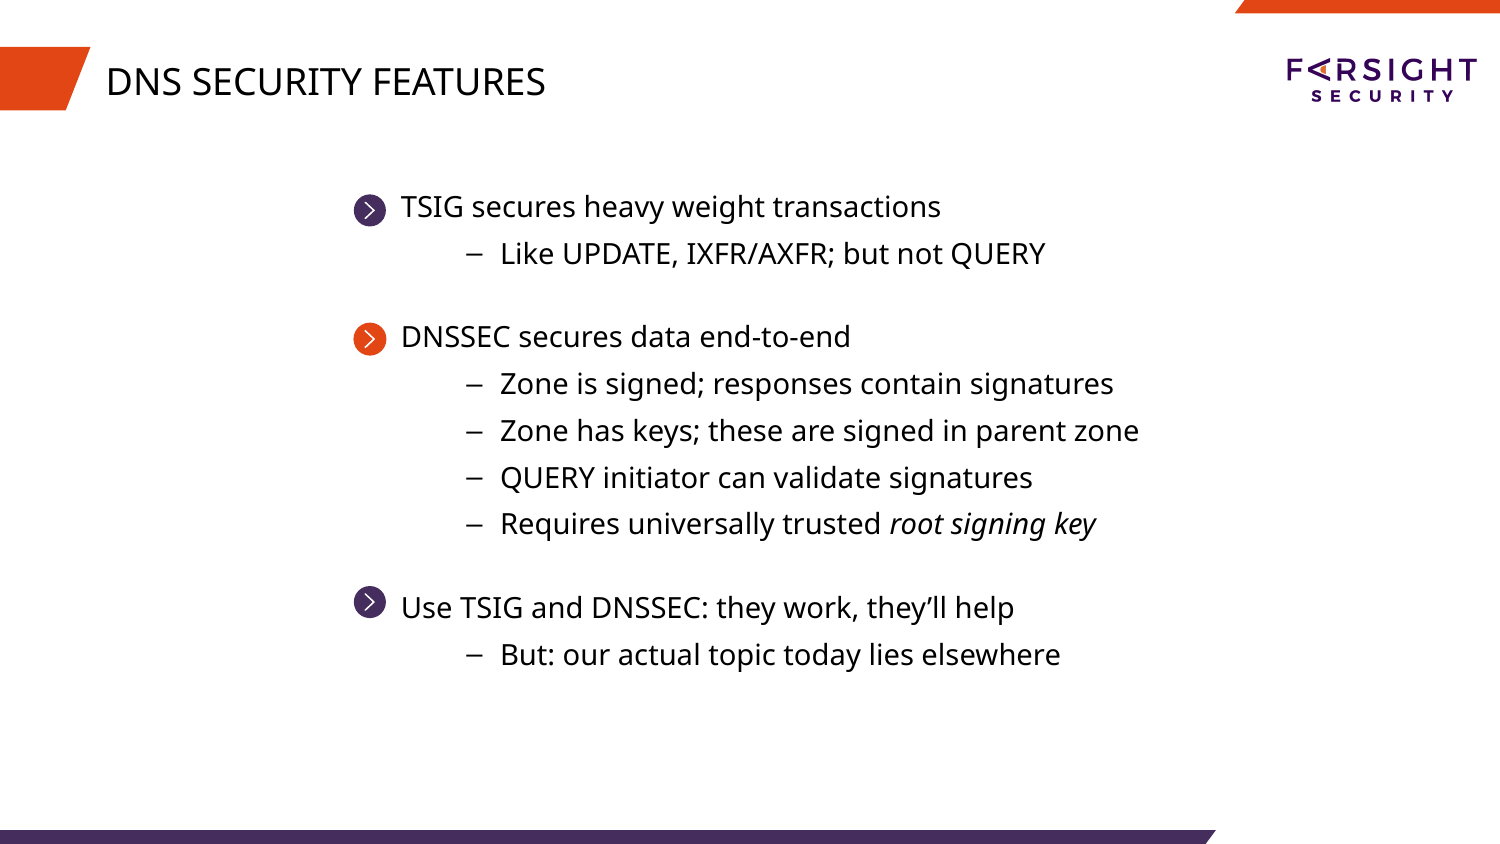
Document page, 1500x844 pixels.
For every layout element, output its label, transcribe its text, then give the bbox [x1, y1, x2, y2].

title DNS SECURITY FEATURES [90, 46, 1255, 114]
list TSIG secures heavy weight transactions Like UPDATE, IXFR/AXFR; but not QUERY DNSSEC secures data end-to-end Zone is signed; responses contain signatures Zone has keys; these are signed in parent zone QUERY initiator can validate signatures Requires universally trusted root signing key Use TSIG and DNSSEC: they work, they’ll help But: our actual topic today lies elsewhere [363, 180, 1255, 844]
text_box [353, 194, 387, 227]
picture [1254, 29, 1500, 131]
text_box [353, 585, 387, 619]
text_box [353, 322, 387, 356]
